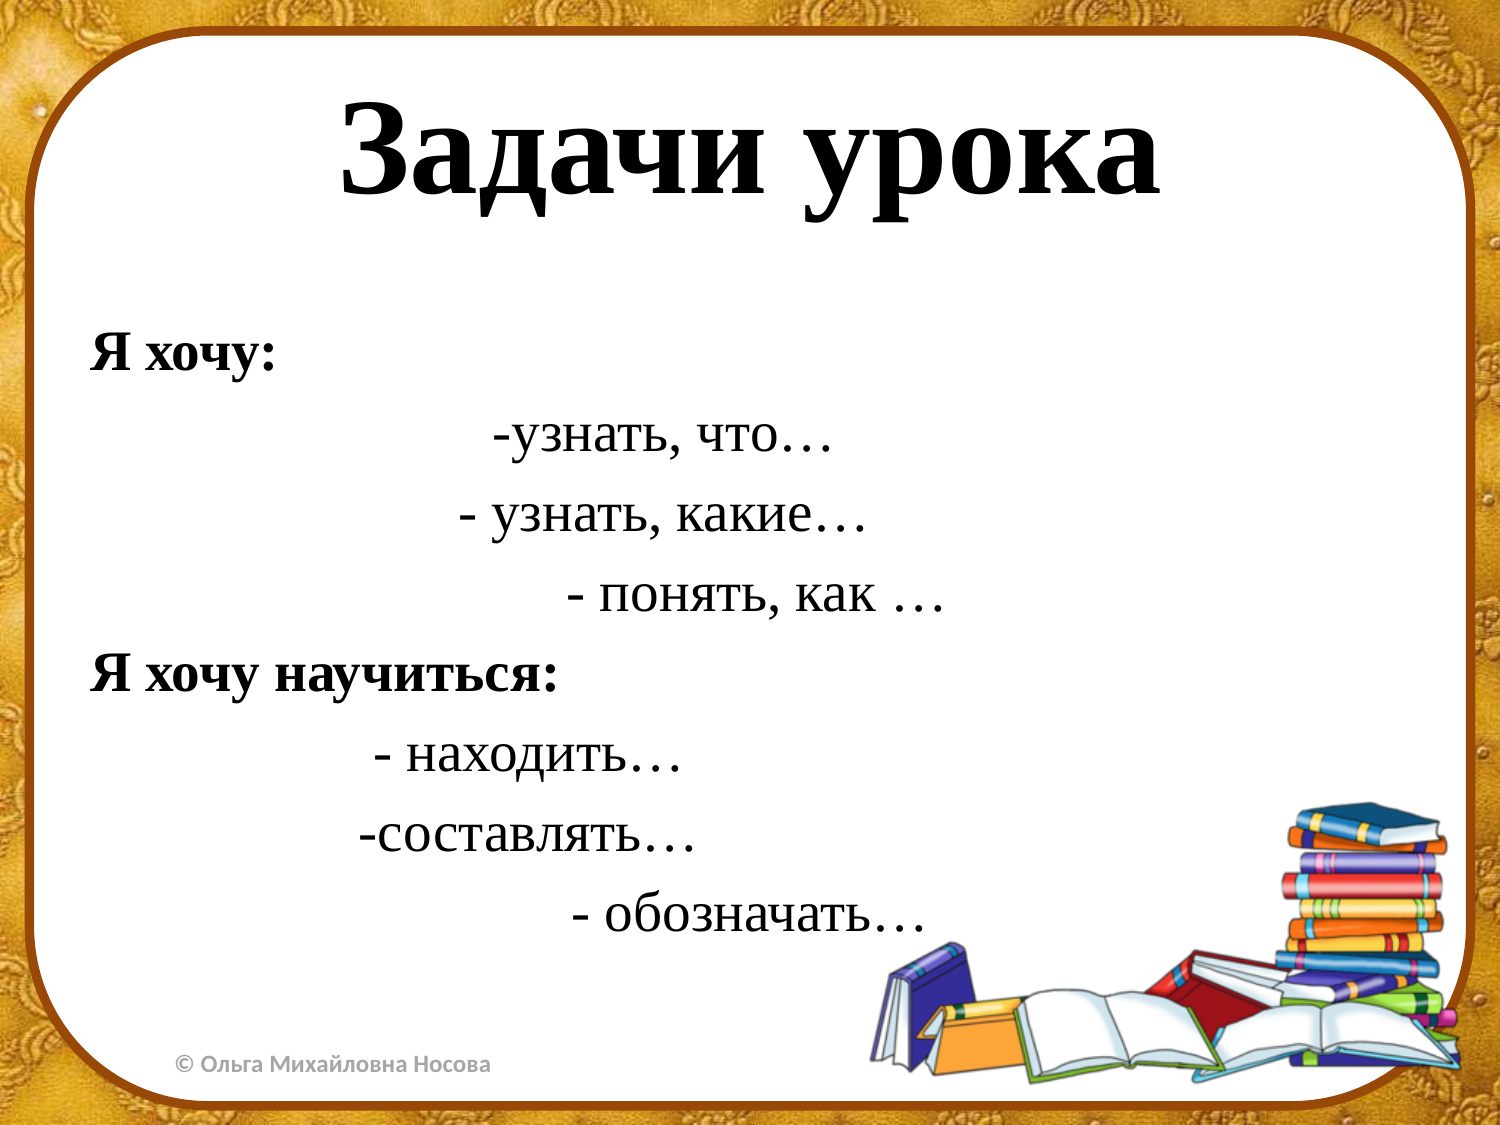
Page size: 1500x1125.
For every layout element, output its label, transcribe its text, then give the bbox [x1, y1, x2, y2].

picture [0, 0, 1500, 1125]
list Я хочу: -узнать, что… - узнать, какие… - понять, как … Я хочу научиться: - находить… -составлять… - обозначать… [75, 243, 1425, 953]
title Задачи урока [75, 45, 1425, 233]
